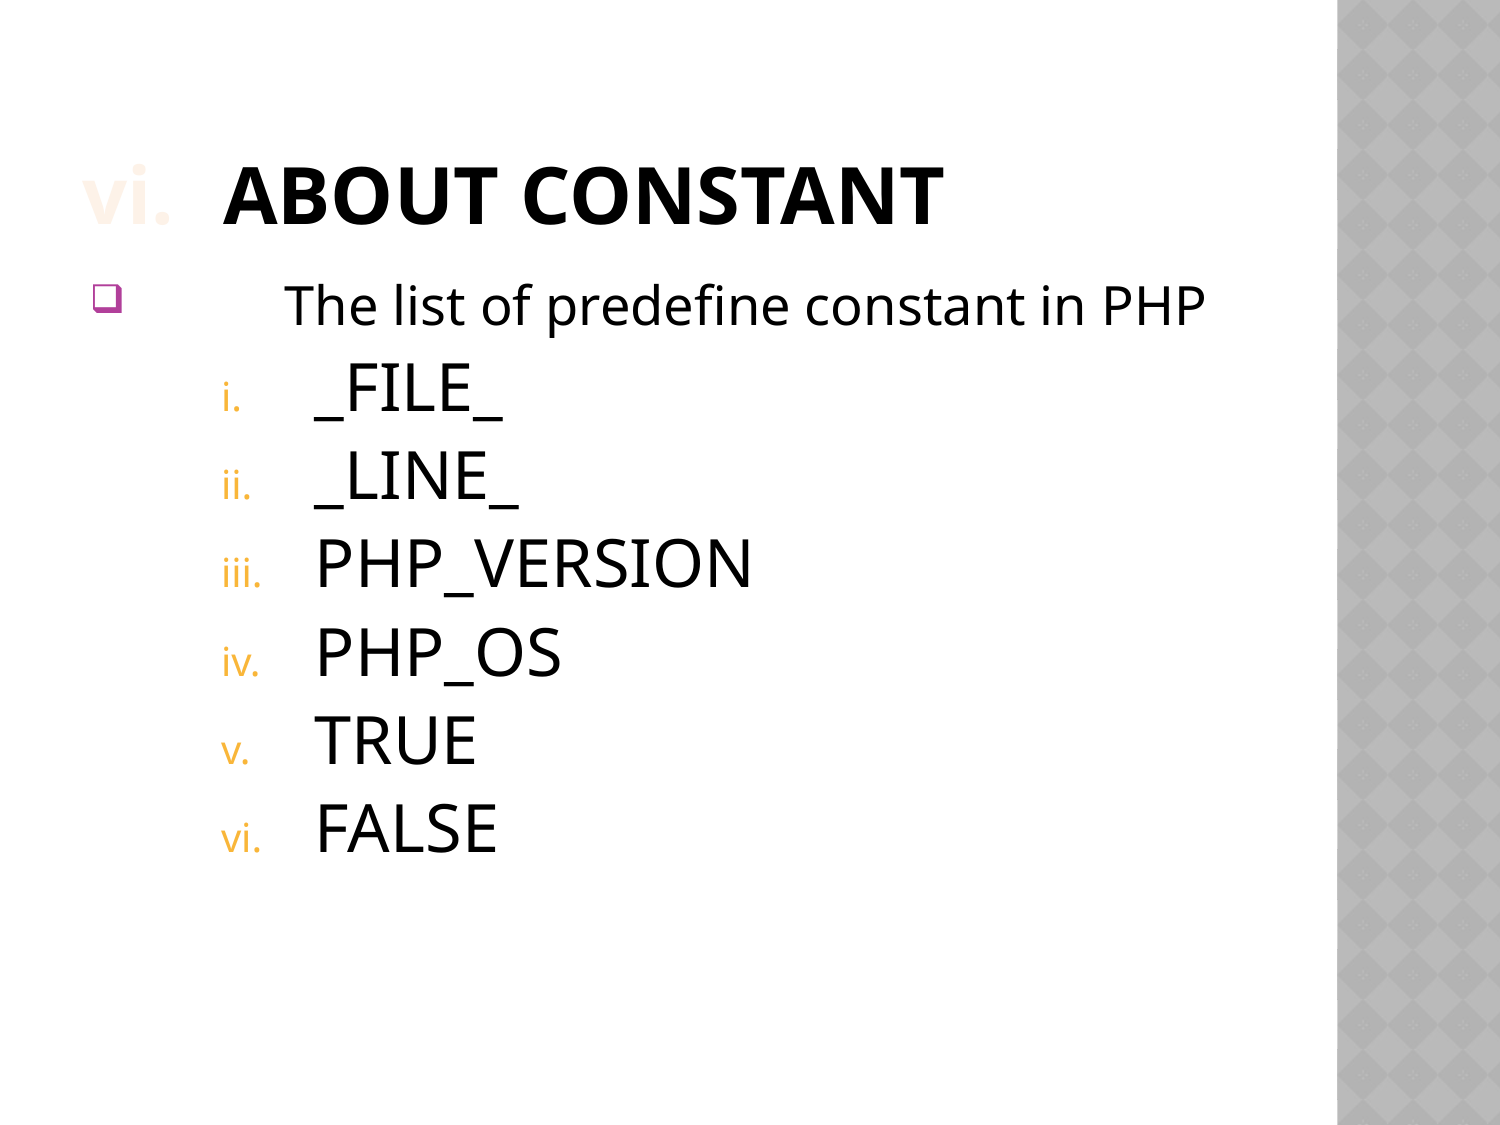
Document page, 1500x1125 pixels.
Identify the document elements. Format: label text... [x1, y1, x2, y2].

title About Constant [75, 52, 1263, 240]
list The list of predefine constant in PHP _FILE_ _LINE_ PHP_VERSION PHP_OS TRUE FALSE [75, 264, 1263, 1059]
